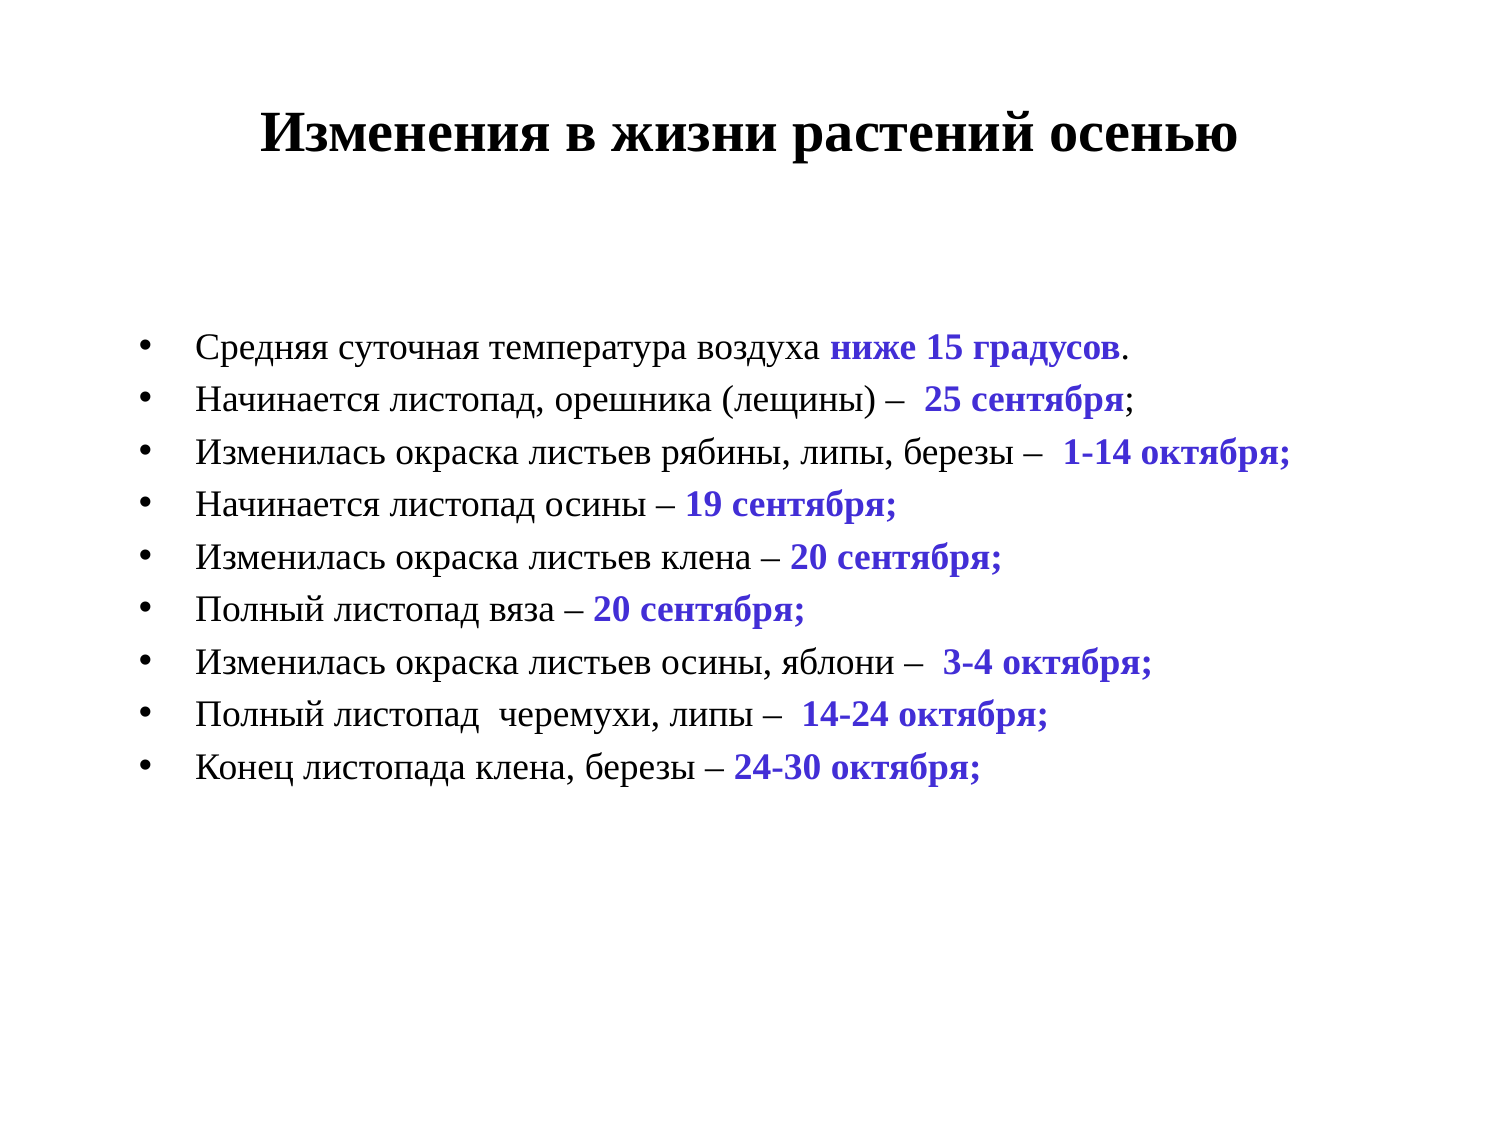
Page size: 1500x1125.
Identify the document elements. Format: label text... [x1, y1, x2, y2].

title Изменения в жизни растений осенью [75, 45, 1425, 211]
list Средняя суточная температура воздуха ниже 15 градусов. Начинается листопад, орешника (лещины) – 25 сентября; Изменилась окраска листьев рябины, липы, березы – 1-14 октября; Начинается листопад осины – 19 сентября; Изменилась окраска листьев клена – 20 сентября; Полный листопад вяза – 20 сентября; Изменилась окраска листьев осины, яблони – 3-4 октября; Полный листопад черемухи, липы – 14-24 октября; Конец листопада клена, березы – 24-30 октября; [123, 314, 1365, 1055]
